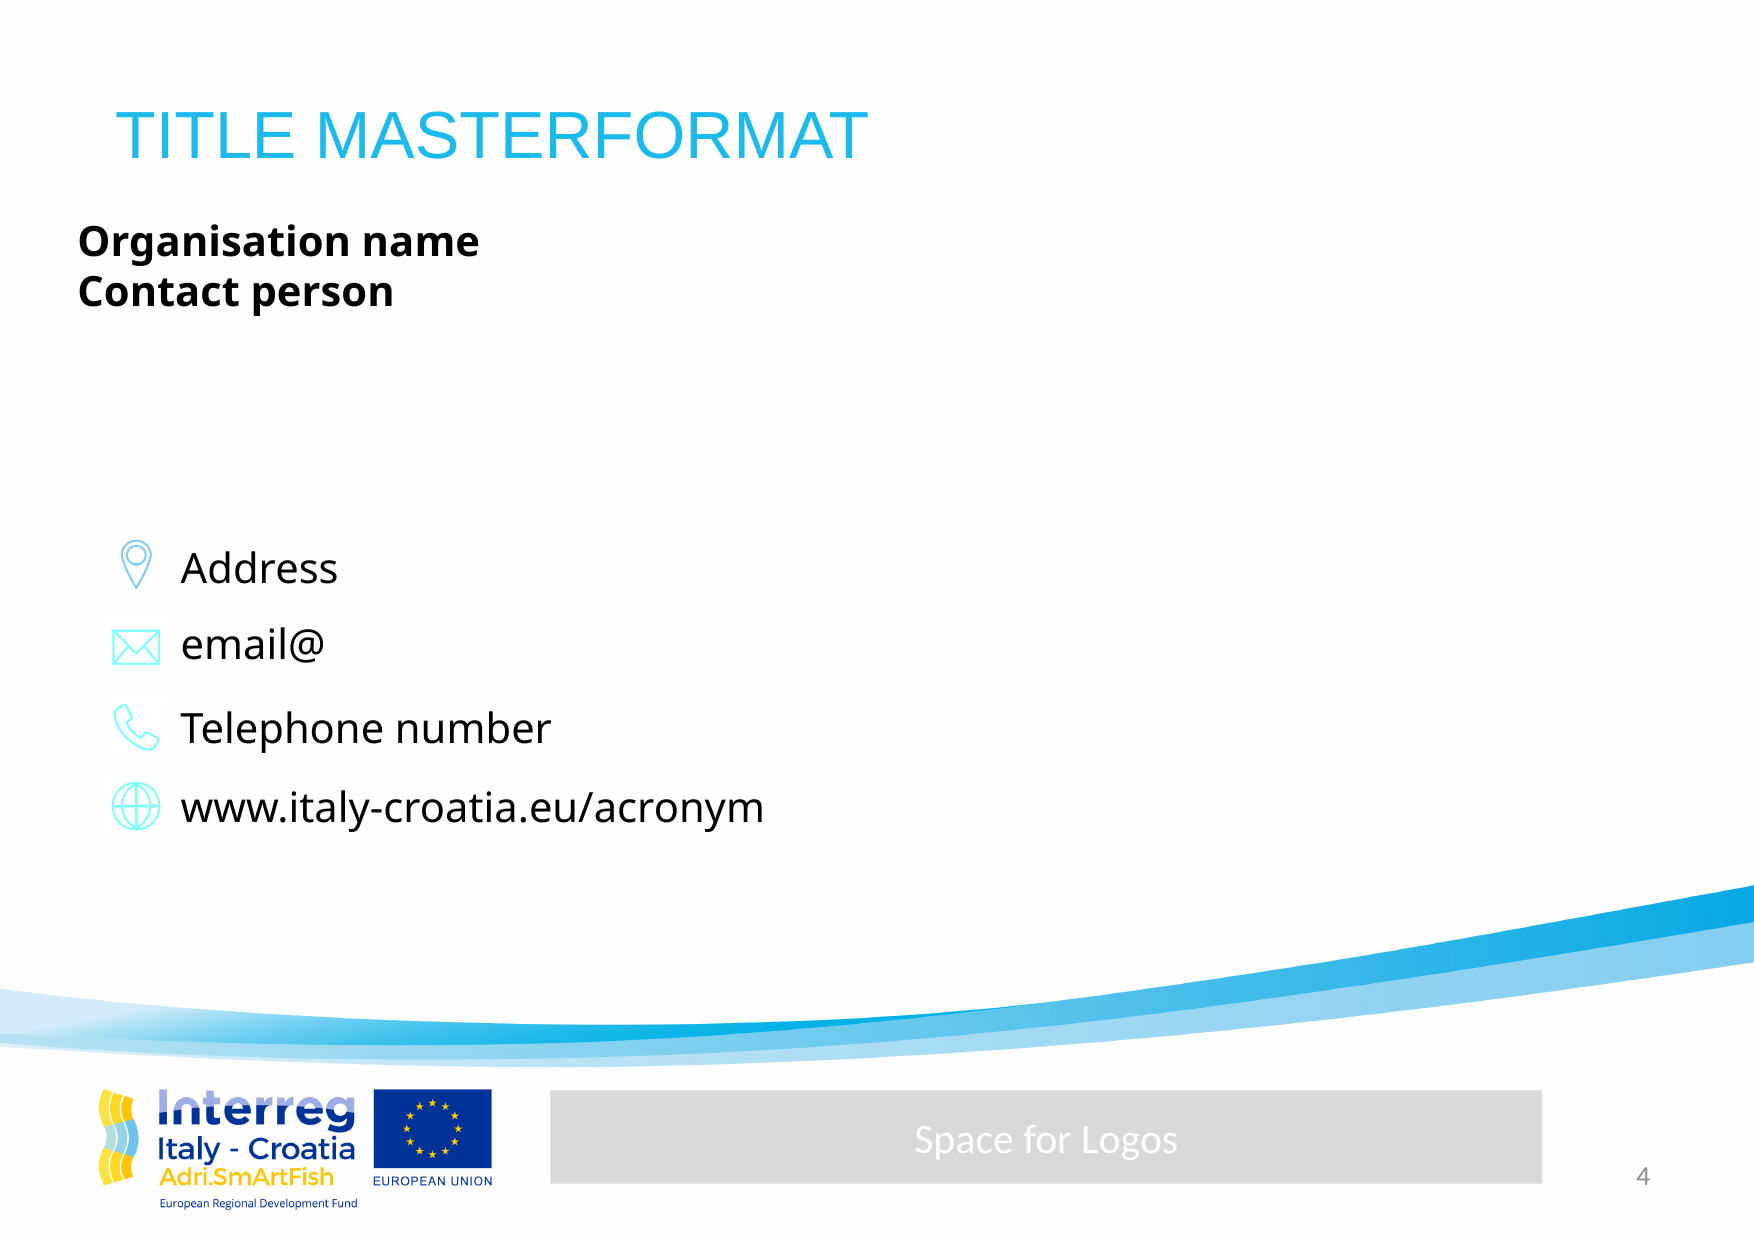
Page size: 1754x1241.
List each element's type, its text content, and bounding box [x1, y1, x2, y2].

slide_number 4 [1607, 1141, 1666, 1208]
text_box email@ [165, 610, 1194, 676]
text_box Space for Logos [549, 1089, 1543, 1185]
text_box TITLE MASTERFORMAT [97, 83, 1656, 181]
text_box Telephone number [165, 694, 1194, 760]
text_box Address [165, 534, 1194, 600]
text_box Organisation name Contact person [62, 206, 496, 322]
picture [0, 0, 1754, 1241]
text_box www.italy-croatia.eu/acronym [165, 772, 1194, 838]
